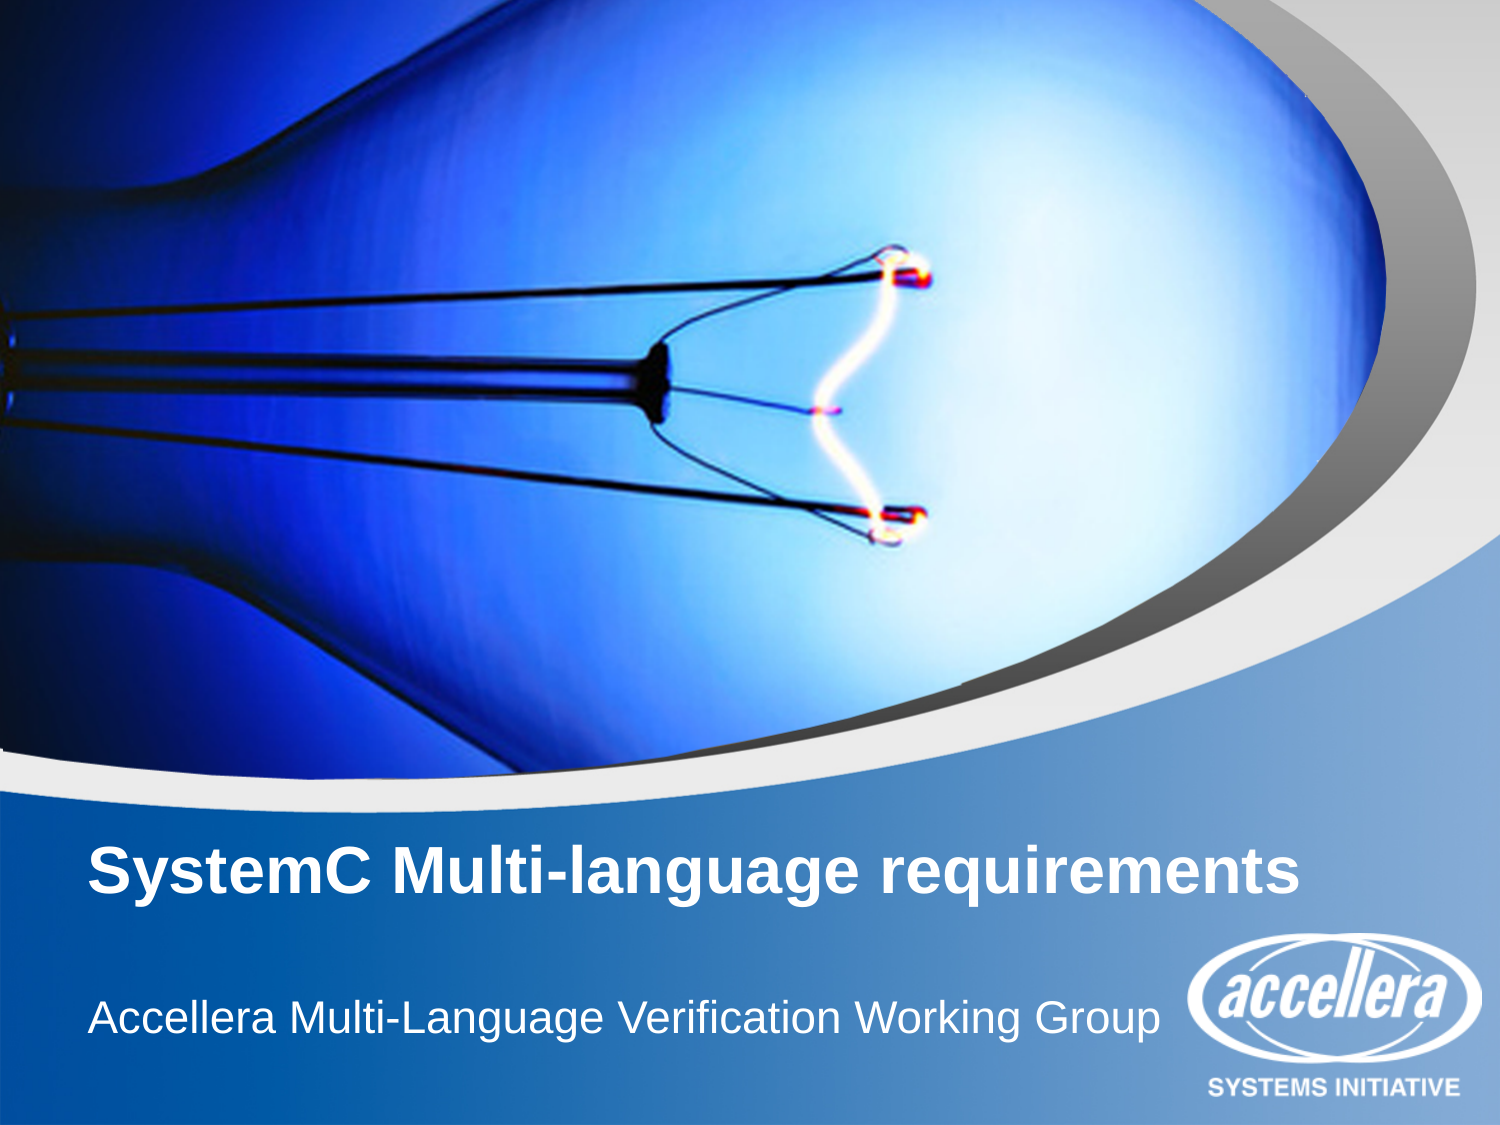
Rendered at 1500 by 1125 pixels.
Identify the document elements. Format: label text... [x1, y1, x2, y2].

subtitle Accellera Multi-Language Verification Working Group [87, 912, 1388, 1125]
title SystemC Multi-language requirements [87, 824, 1388, 912]
picture [0, 0, 1500, 1125]
picture [1388, 943, 1466, 1053]
